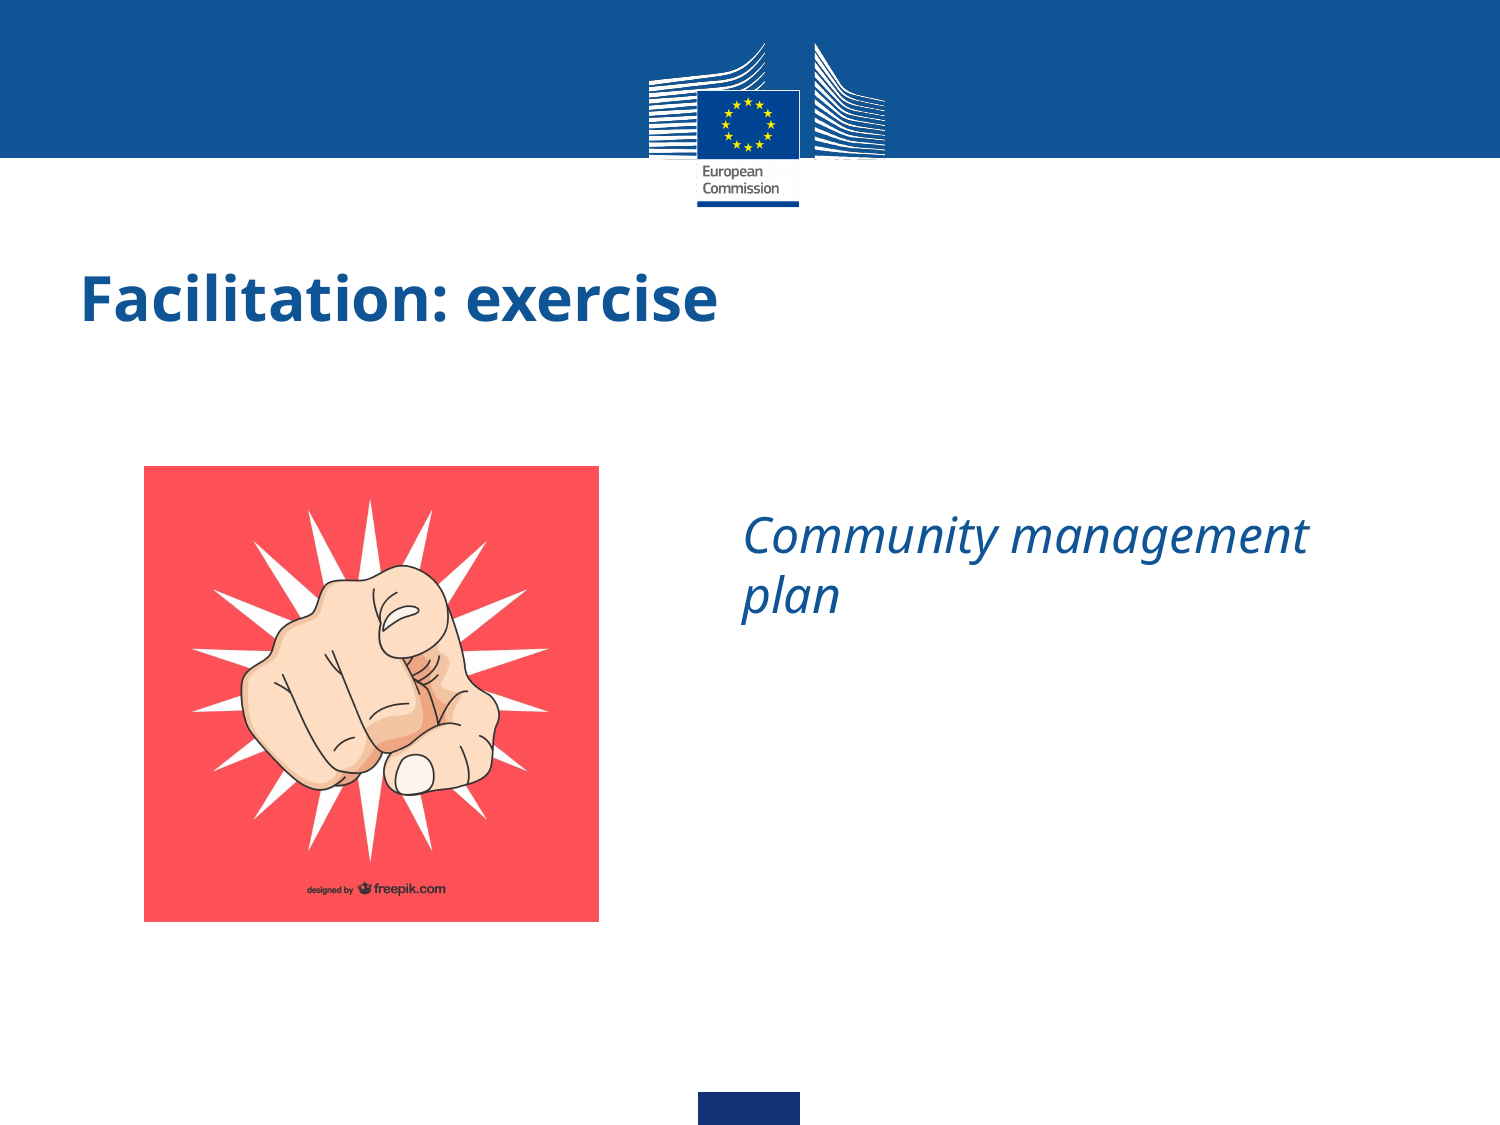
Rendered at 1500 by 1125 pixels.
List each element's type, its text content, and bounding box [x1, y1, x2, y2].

list Community management plan [670, 495, 1415, 951]
title Facilitation: exercise [64, 219, 1415, 374]
picture [649, 42, 885, 208]
picture [144, 466, 600, 922]
